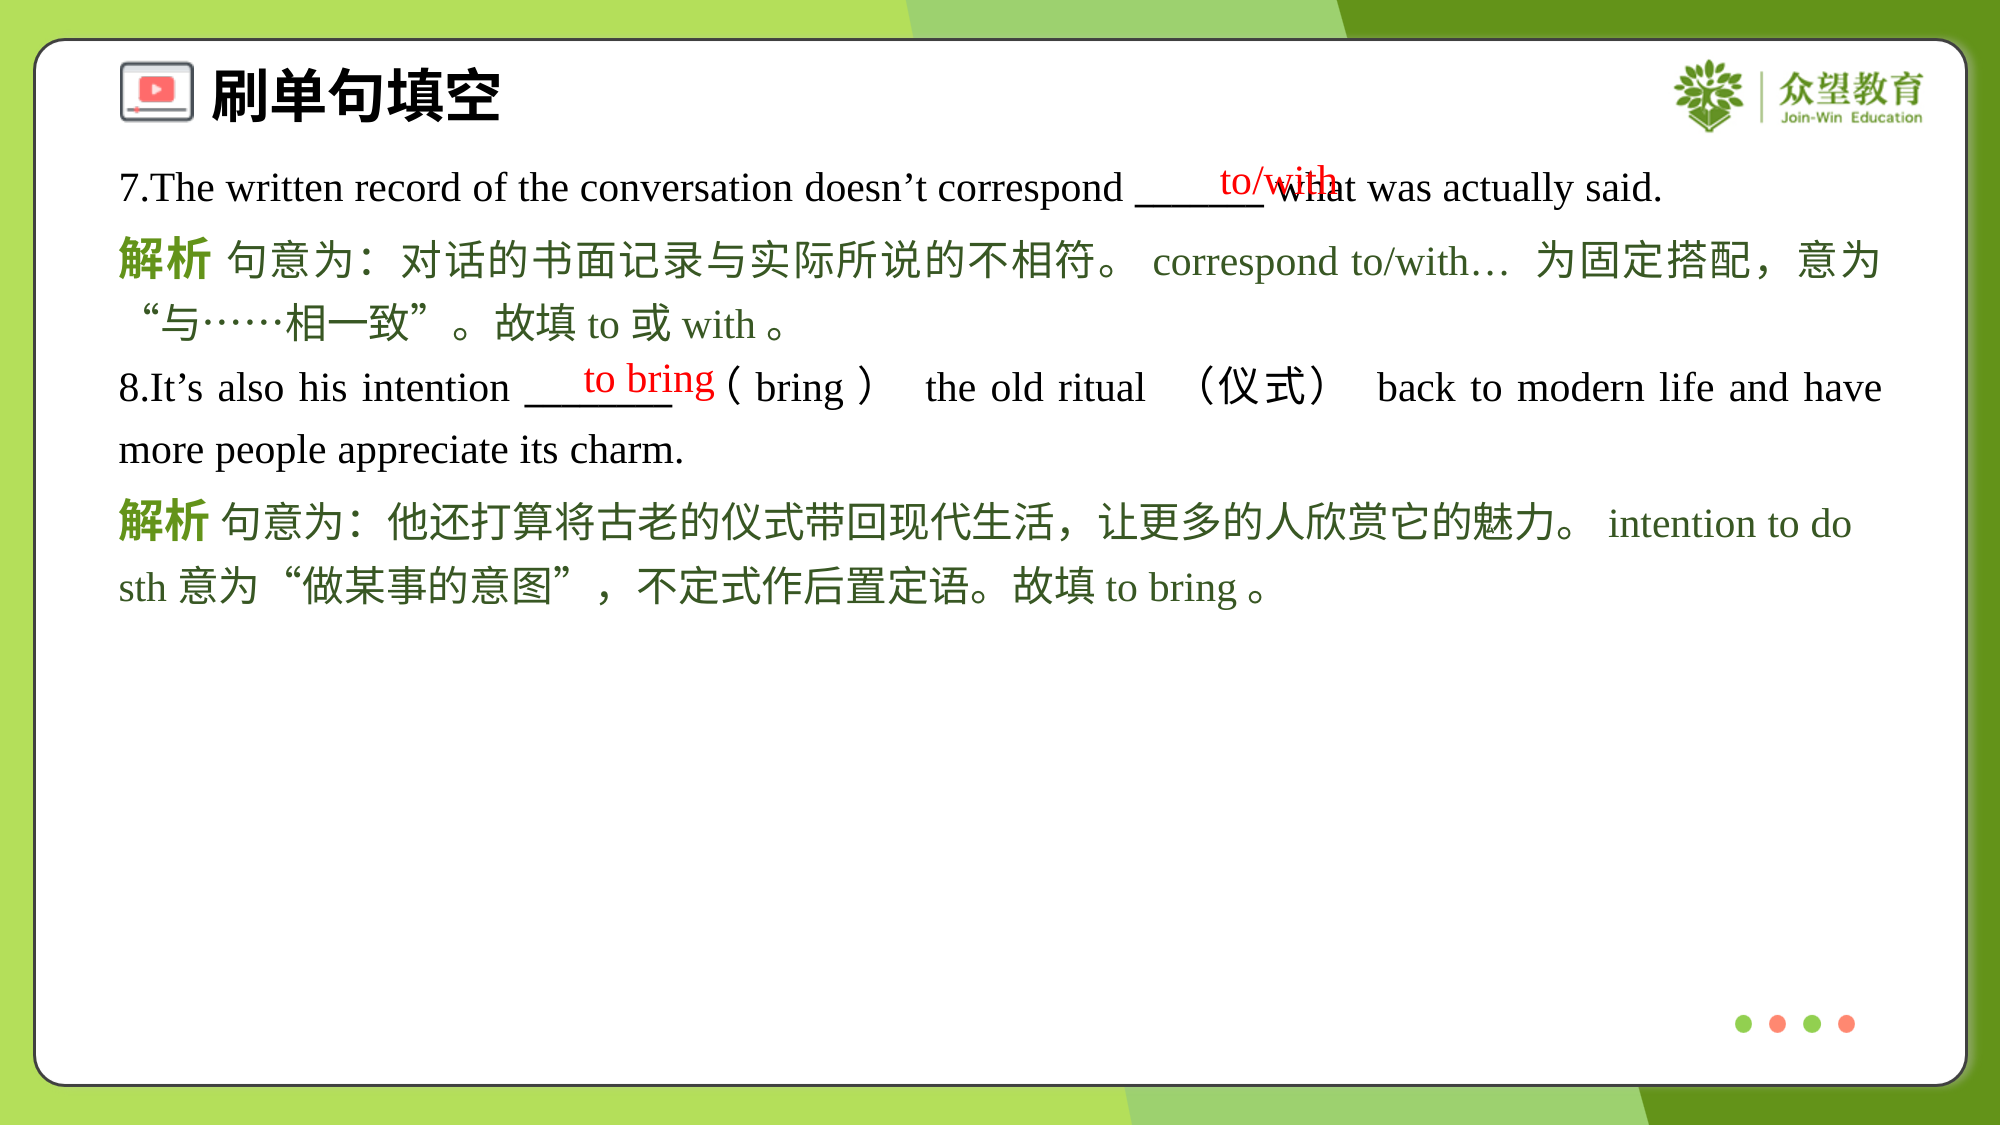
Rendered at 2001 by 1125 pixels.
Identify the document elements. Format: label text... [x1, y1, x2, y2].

text_box 7.The written record of the conversation doesn’t correspond _______ what was actually said. [118, 146, 1883, 204]
text_box 8.It’s also his intention ________ （bring） the old ritual （仪式） back to modern life and have more people appreciate its charm. [118, 347, 1883, 467]
picture [0, 0, 2000, 1125]
text_box to bring [574, 338, 725, 396]
text_box 解析 句意为：他还打算将古老的仪式带回现代生活，让更多的人欣赏它的魅力。intention to do sth意为“做某事的意图”，不定式作后置定语。故填to bring。 [118, 478, 1883, 605]
text_box 解析 句意为：对话的书面记录与实际所说的不相符。correspond to/with… 为固定搭配，意为“与……相一致”。故填to或with。 [118, 215, 1883, 342]
text_box to/with [1215, 140, 1343, 199]
